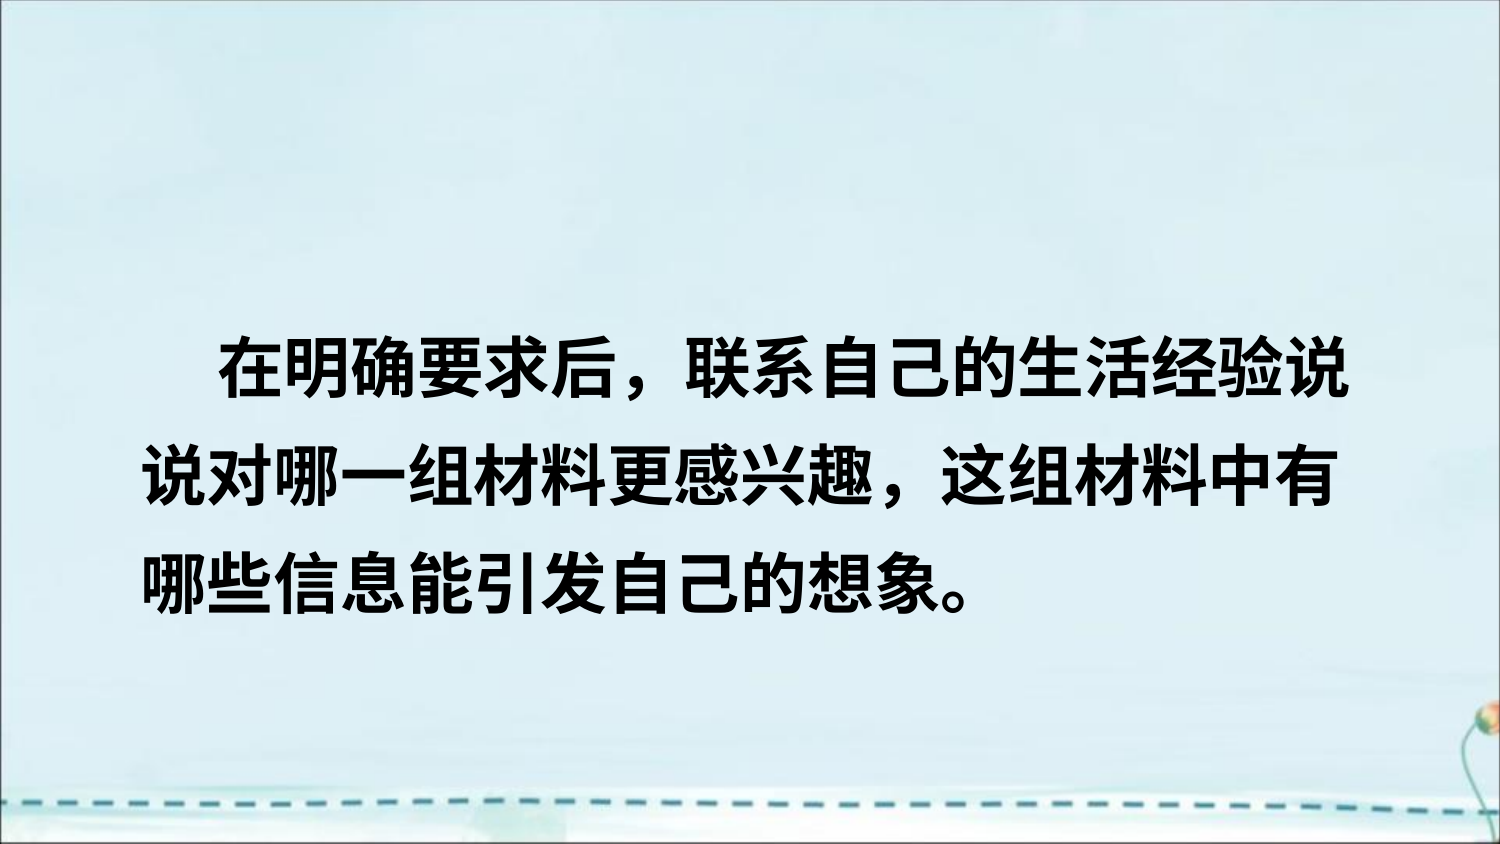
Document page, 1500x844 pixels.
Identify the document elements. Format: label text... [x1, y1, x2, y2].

text_box 在明确要求后，联系自己的生活经验说说对哪一组材料更感兴趣，这组材料中有哪些信息能引发自己的想象。 [125, 290, 1376, 629]
picture [0, 0, 1500, 844]
